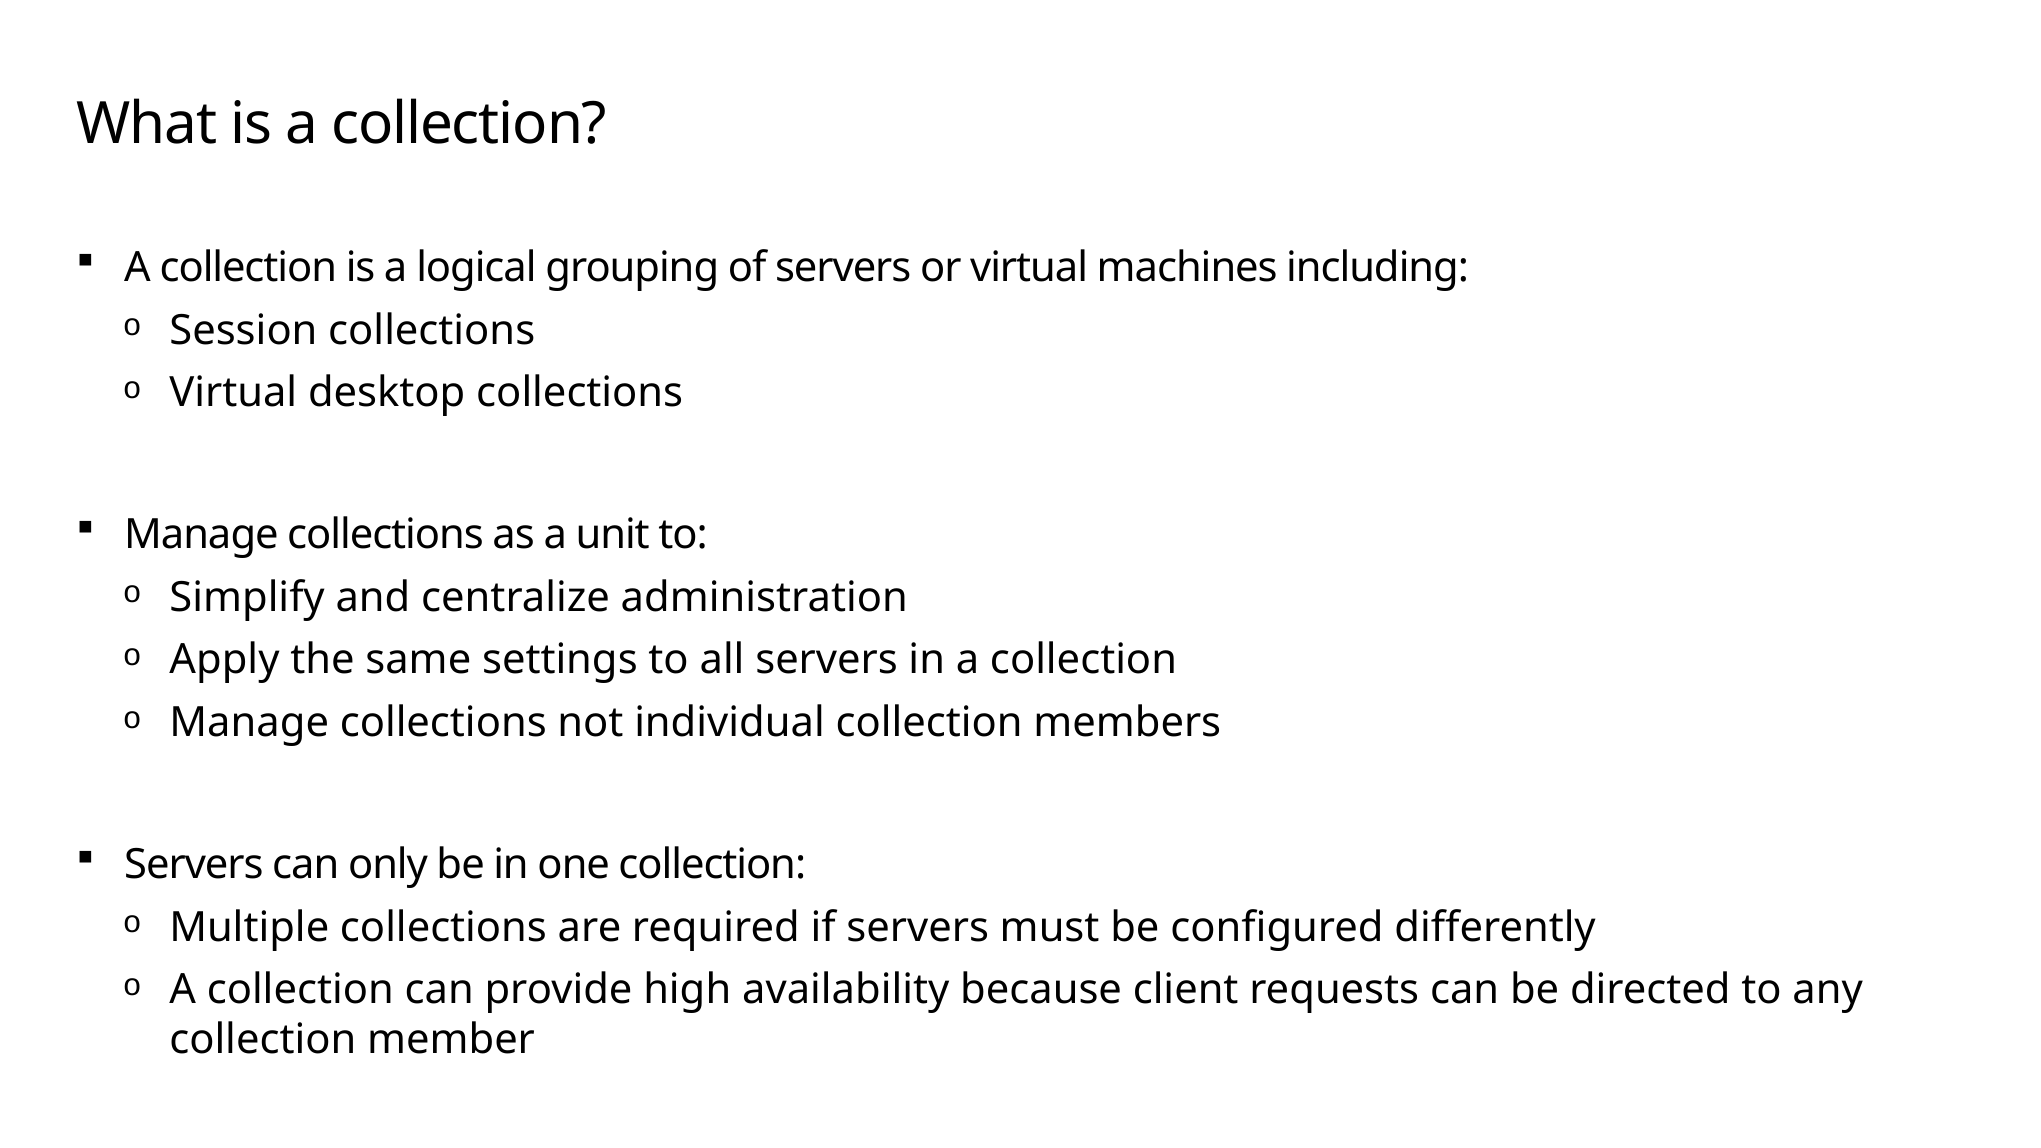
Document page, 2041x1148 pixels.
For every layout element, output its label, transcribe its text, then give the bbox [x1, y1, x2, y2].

list A collection is a logical grouping of servers or virtual machines including: Session collections Virtual desktop collections Manage collections as a unit to: Simplify and centralize administration Apply the same settings to all servers in a collection Manage collections not individual collection members Servers can only be in one collection: Multiple collections are required if servers must be configured differently A collection can provide high availability because client requests can be directed to any collection member [76, 240, 1968, 1074]
title What is a collection? [76, 93, 1968, 161]
